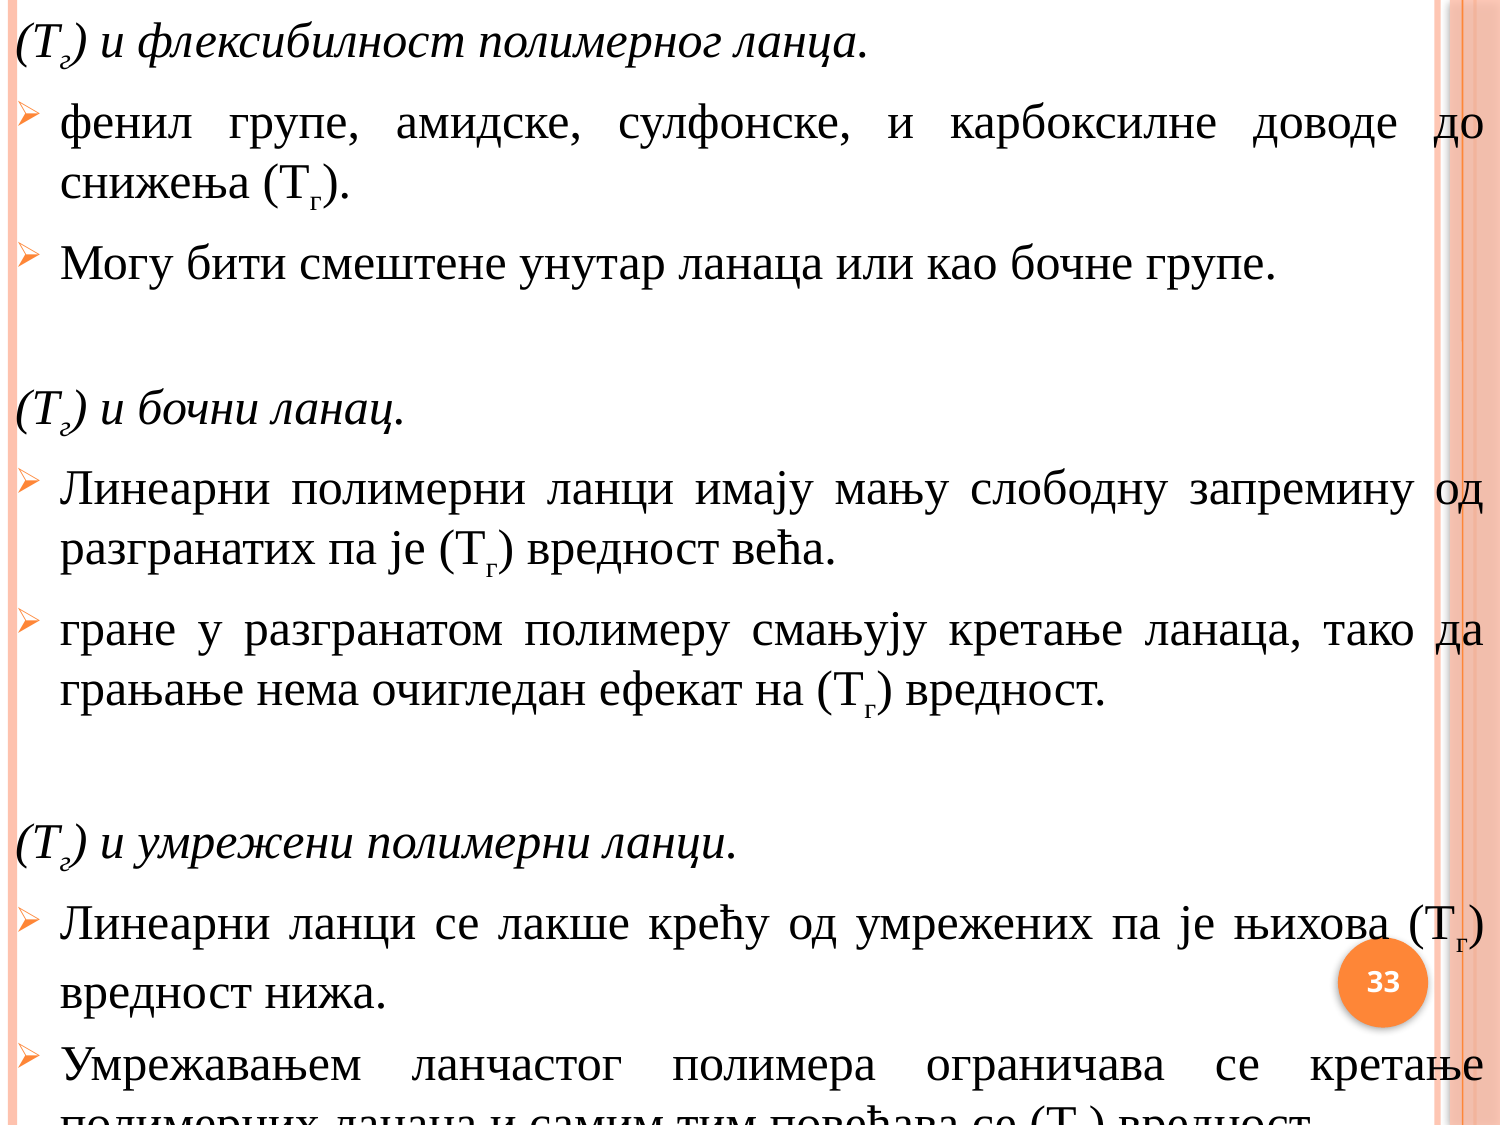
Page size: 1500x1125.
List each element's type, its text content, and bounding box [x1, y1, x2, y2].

list (Тг) и флексибилност полимерног ланца. фенил групе, амидске, сулфонске, и карбоксилне доводе до снижења (Тг). Могу бити смештене унутар ланаца или као бочне групе. (Тг) и бочни ланац. Линеарни полимерни ланци имају мању слободну запремину од разгранатих па је (Тг) вредност већа. гране у разгранатом полимеру смањују кретање ланаца, тако да грањање нема очигледан ефекат на (Тг) вредност. (Тг) и умрежени полимерни ланци. Линеарни ланци се лакше крећу од умрежених па је њихова (Тг) вредност нижа. Умрежавањем ланчастог полимера ограничава се кретање полимерних ланаца и самим тим повећава се (Тг) вредност. [0, 0, 1500, 1125]
